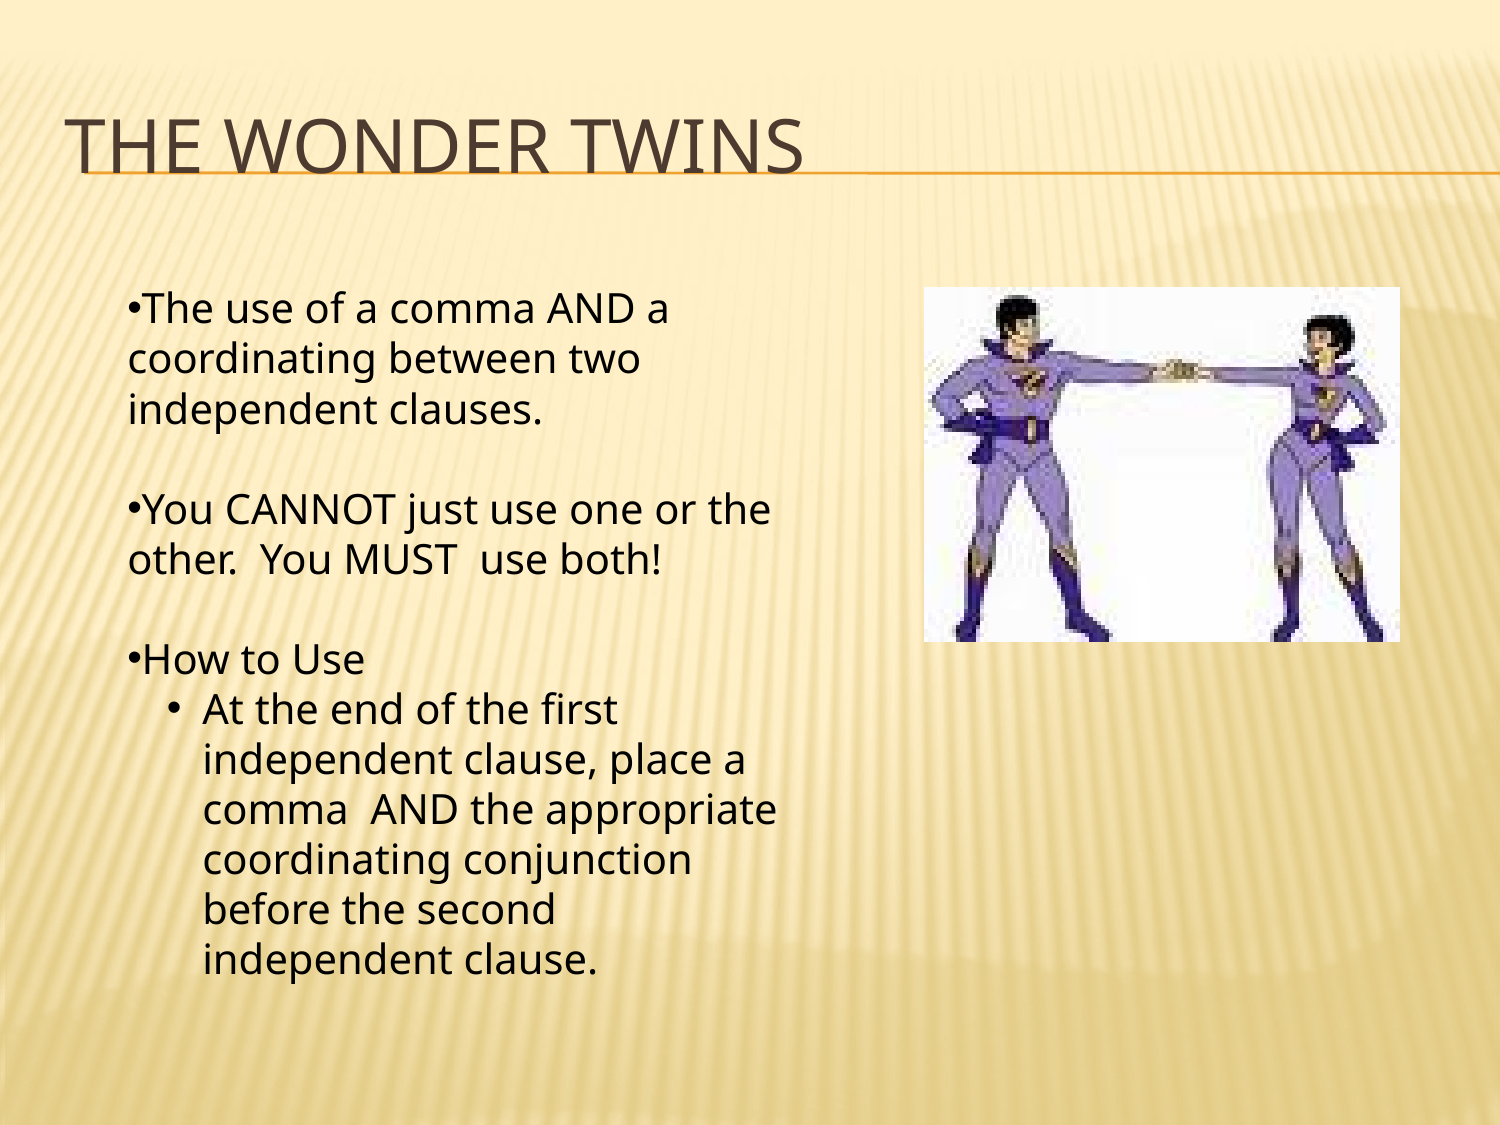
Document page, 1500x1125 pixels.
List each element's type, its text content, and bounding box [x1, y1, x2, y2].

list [924, 287, 1401, 642]
text_box The use of a comma AND a coordinating between two independent clauses. You CANNOT just use one or the other. You MUST use both! How to Use At the end of the first independent clause, place a comma AND the appropriate coordinating conjunction before the second independent clause. [112, 274, 800, 990]
title The Wonder Twins [50, 75, 1475, 213]
